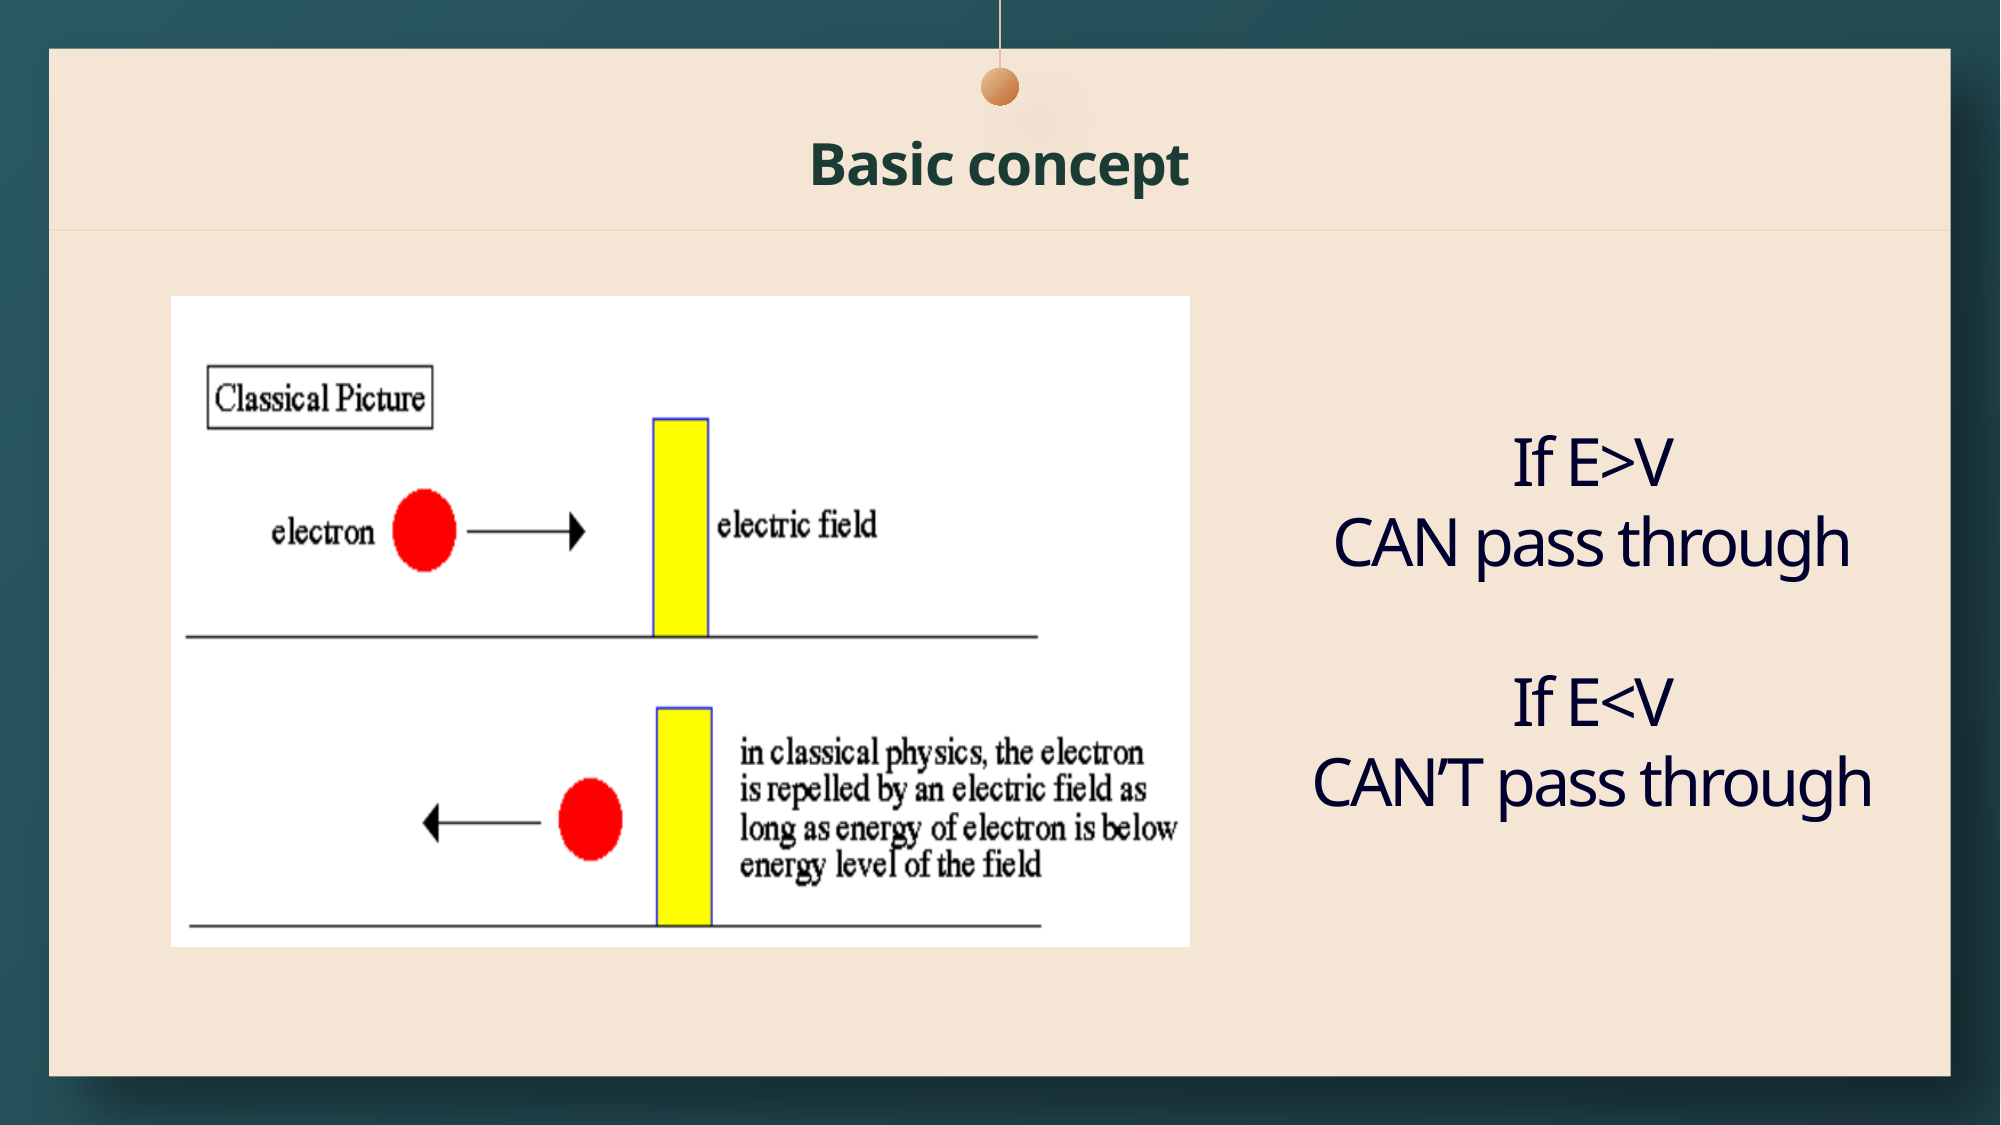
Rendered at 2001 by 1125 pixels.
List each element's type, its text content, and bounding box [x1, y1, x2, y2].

text_box If E>V CAN pass through If E<V CAN’T pass through [1265, 412, 1922, 827]
picture [171, 296, 1190, 947]
title Basic concept [667, 115, 1333, 209]
